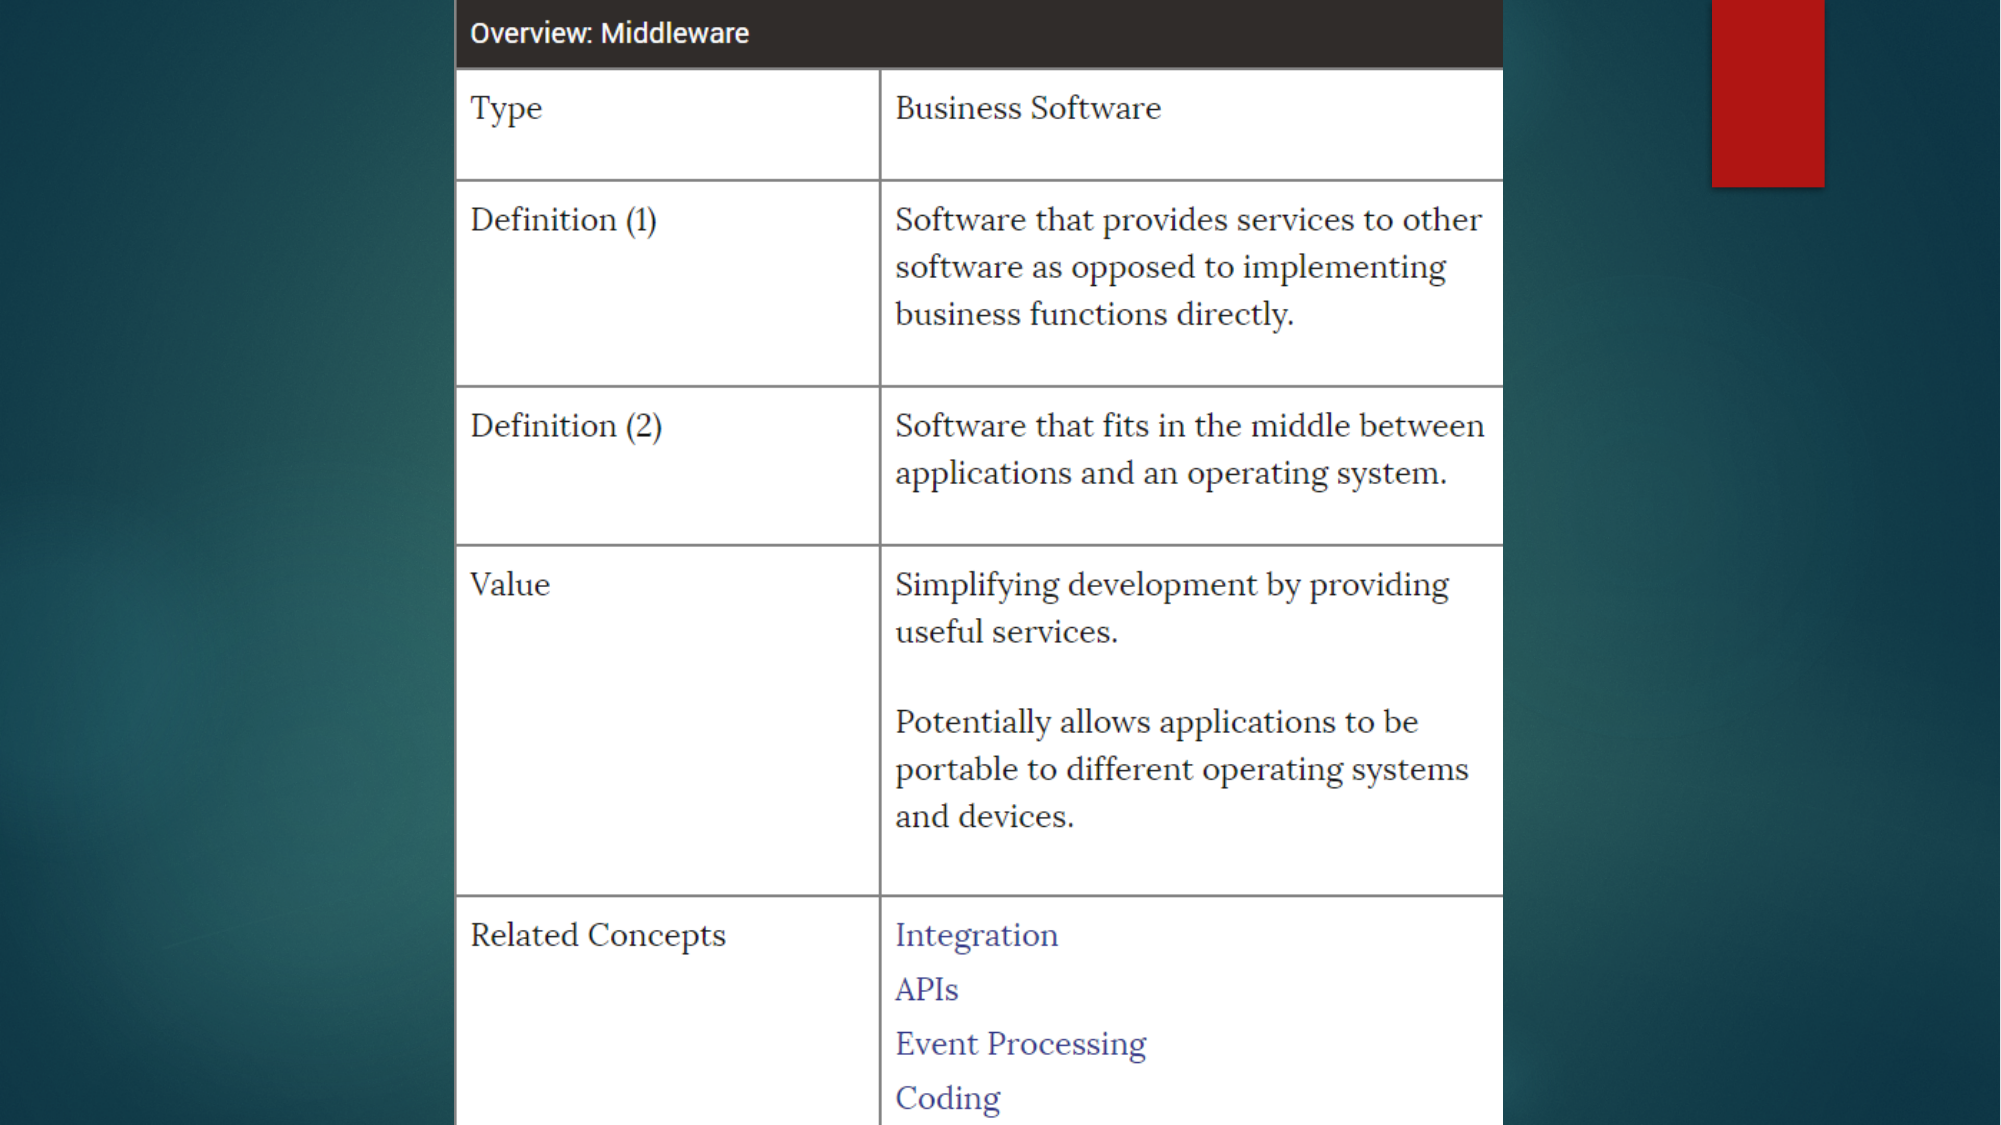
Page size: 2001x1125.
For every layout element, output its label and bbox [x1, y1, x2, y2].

picture [0, 0, 1576, 1125]
